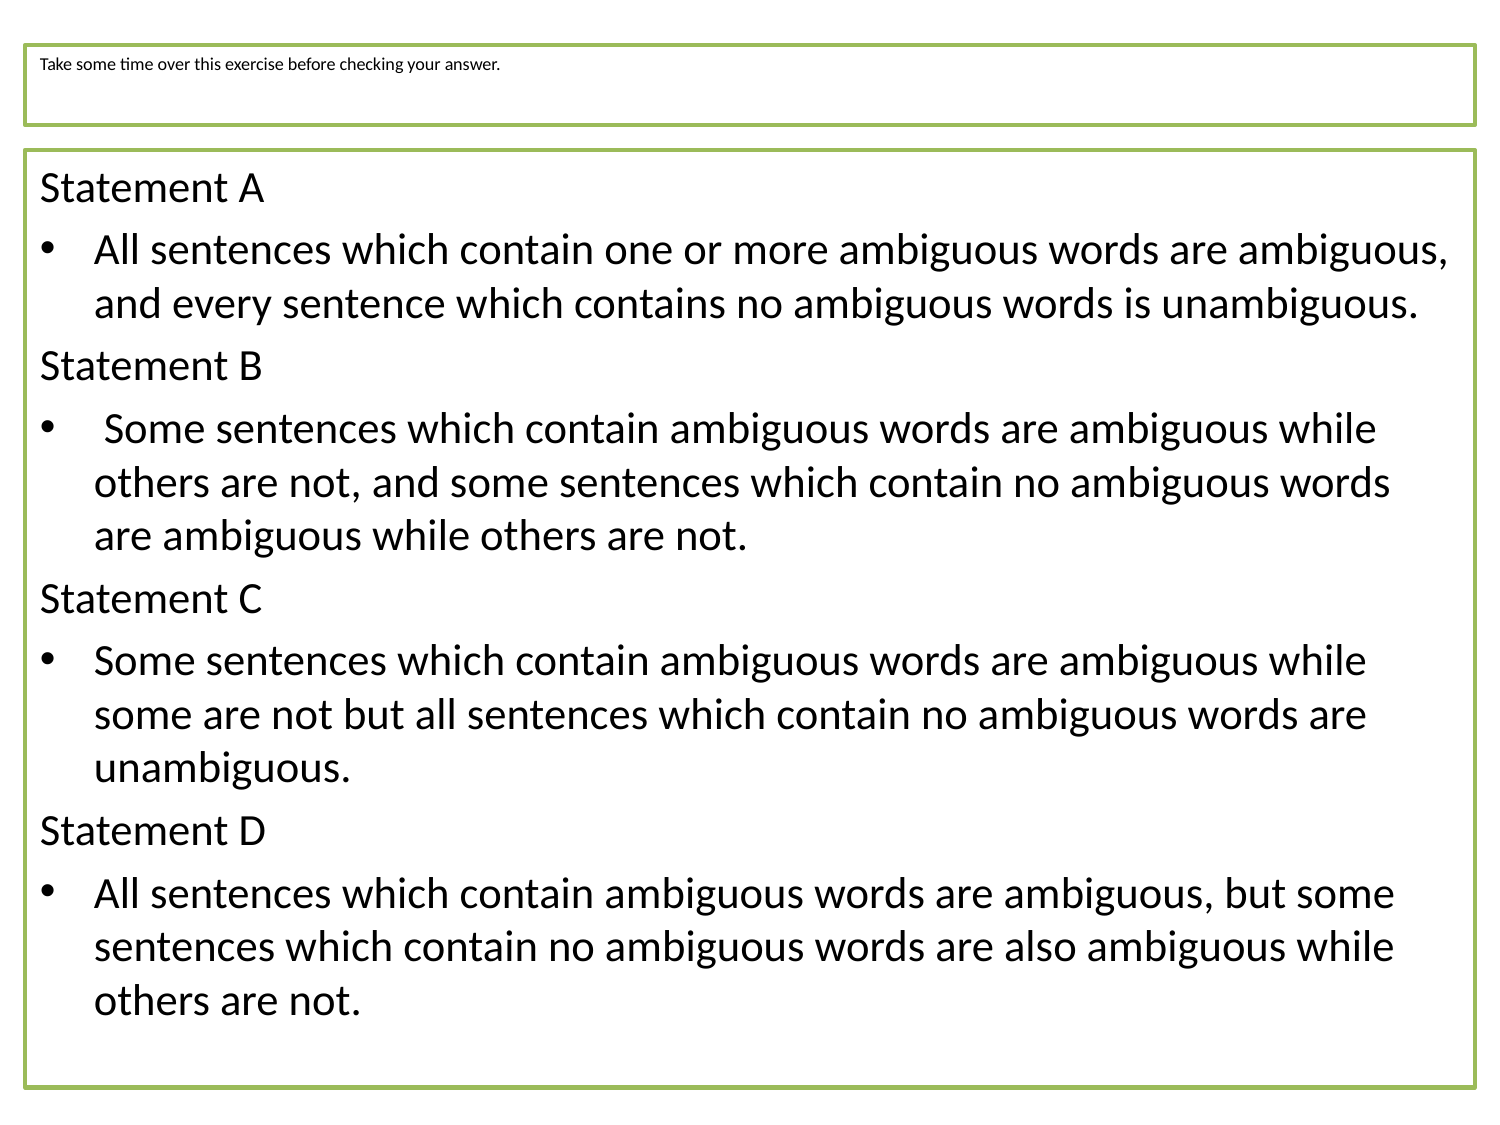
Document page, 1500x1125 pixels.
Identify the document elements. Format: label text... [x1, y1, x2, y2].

title Take some time over this exercise before checking your answer. [23, 43, 1477, 127]
list Statement A All sentences which contain one or more ambiguous words are ambiguous, and every sentence which contains no ambiguous words is unambiguous. Statement B Some sentences which contain ambiguous words are ambiguous while others are not, and some sentences which contain no ambiguous words are ambiguous while others are not. Statement C Some sentences which contain ambiguous words are ambiguous while some are not but all sentences which contain no ambiguous words are unambiguous. Statement D All sentences which contain ambiguous words are ambiguous, but some sentences which contain no ambiguous words are also ambiguous while others are not. [23, 148, 1477, 1090]
